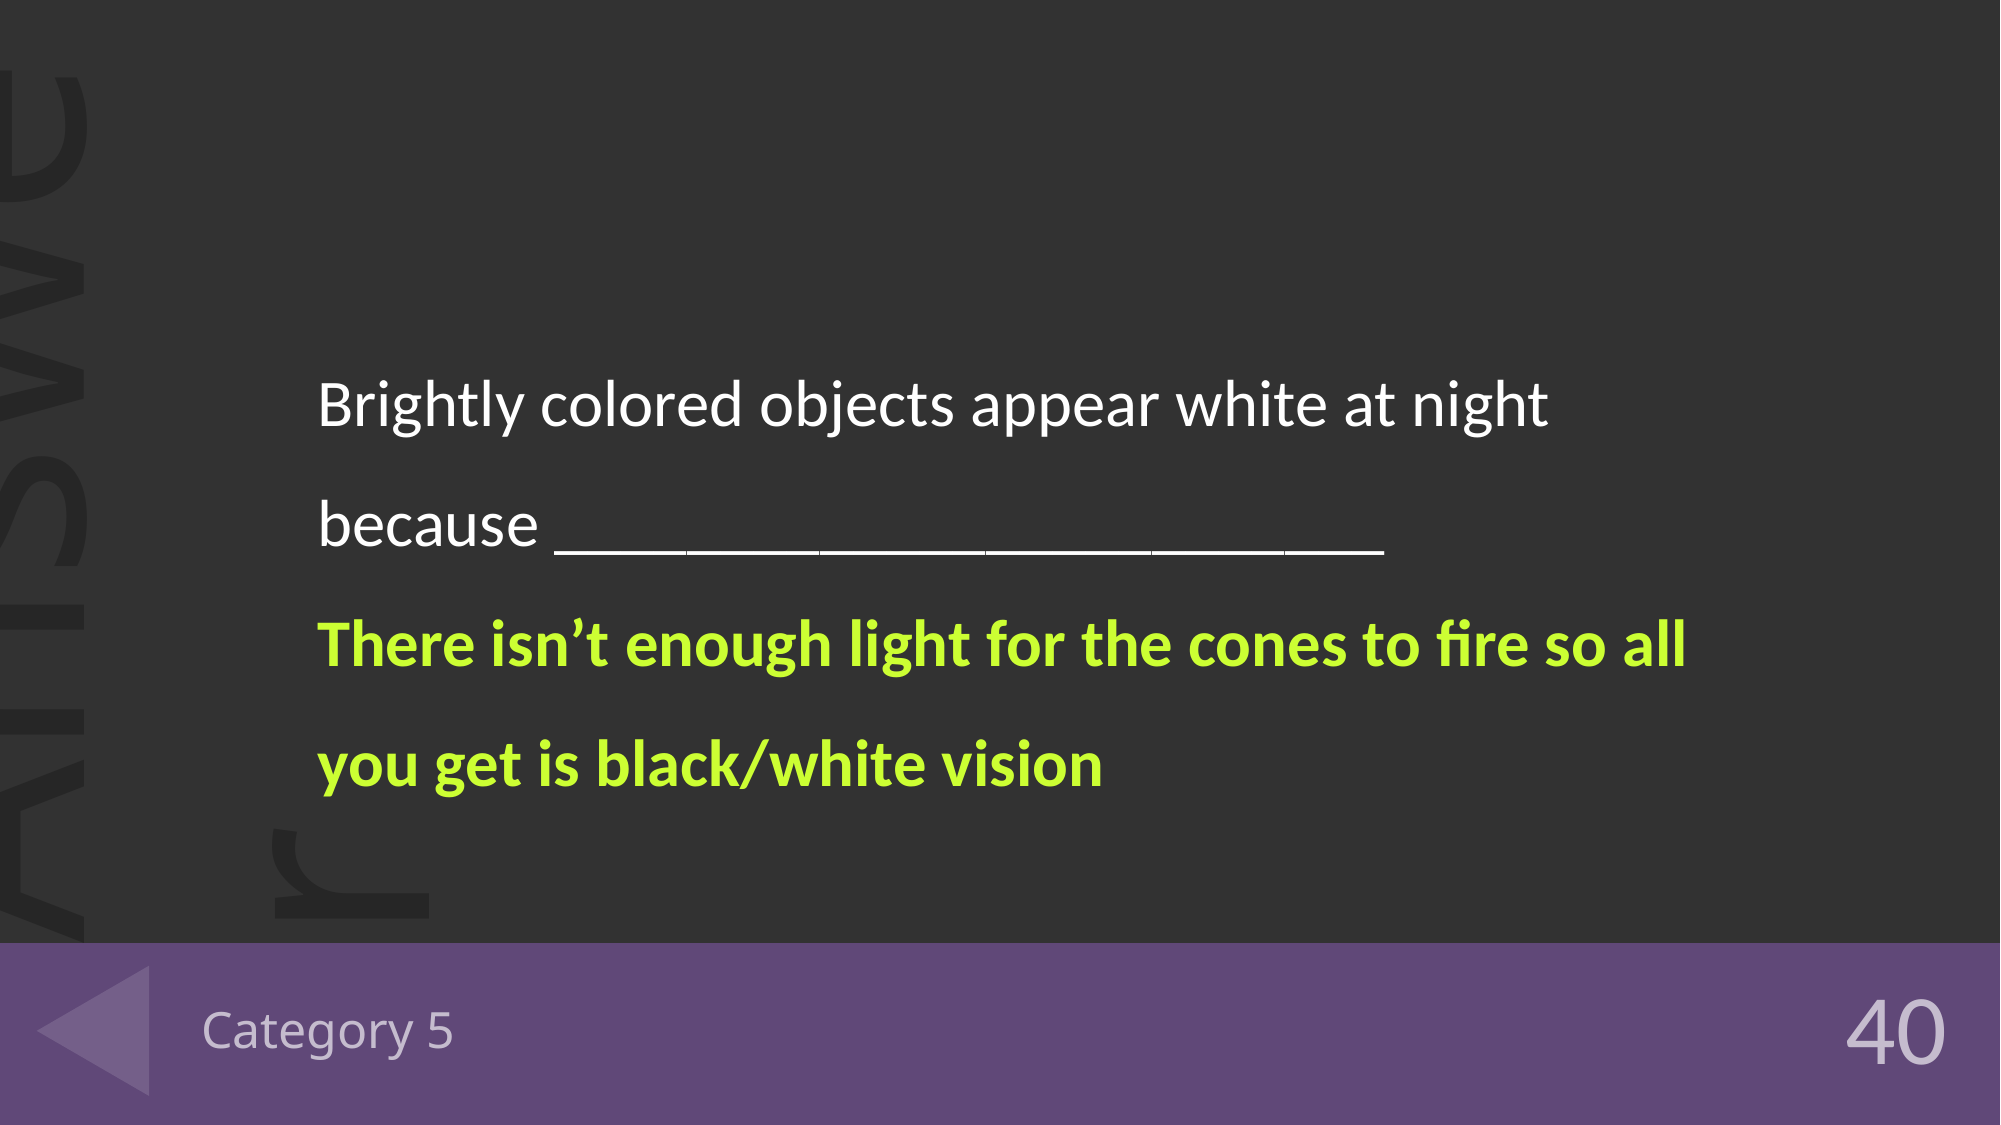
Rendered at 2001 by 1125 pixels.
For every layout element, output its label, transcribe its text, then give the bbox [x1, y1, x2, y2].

list 40 [1494, 967, 1963, 1097]
title Category 5 [185, 967, 1494, 1097]
list Brightly colored objects appear white at night because _________________________ There isn’t enough light for the cones to fire so all you get is black/white vision [302, 307, 1770, 812]
